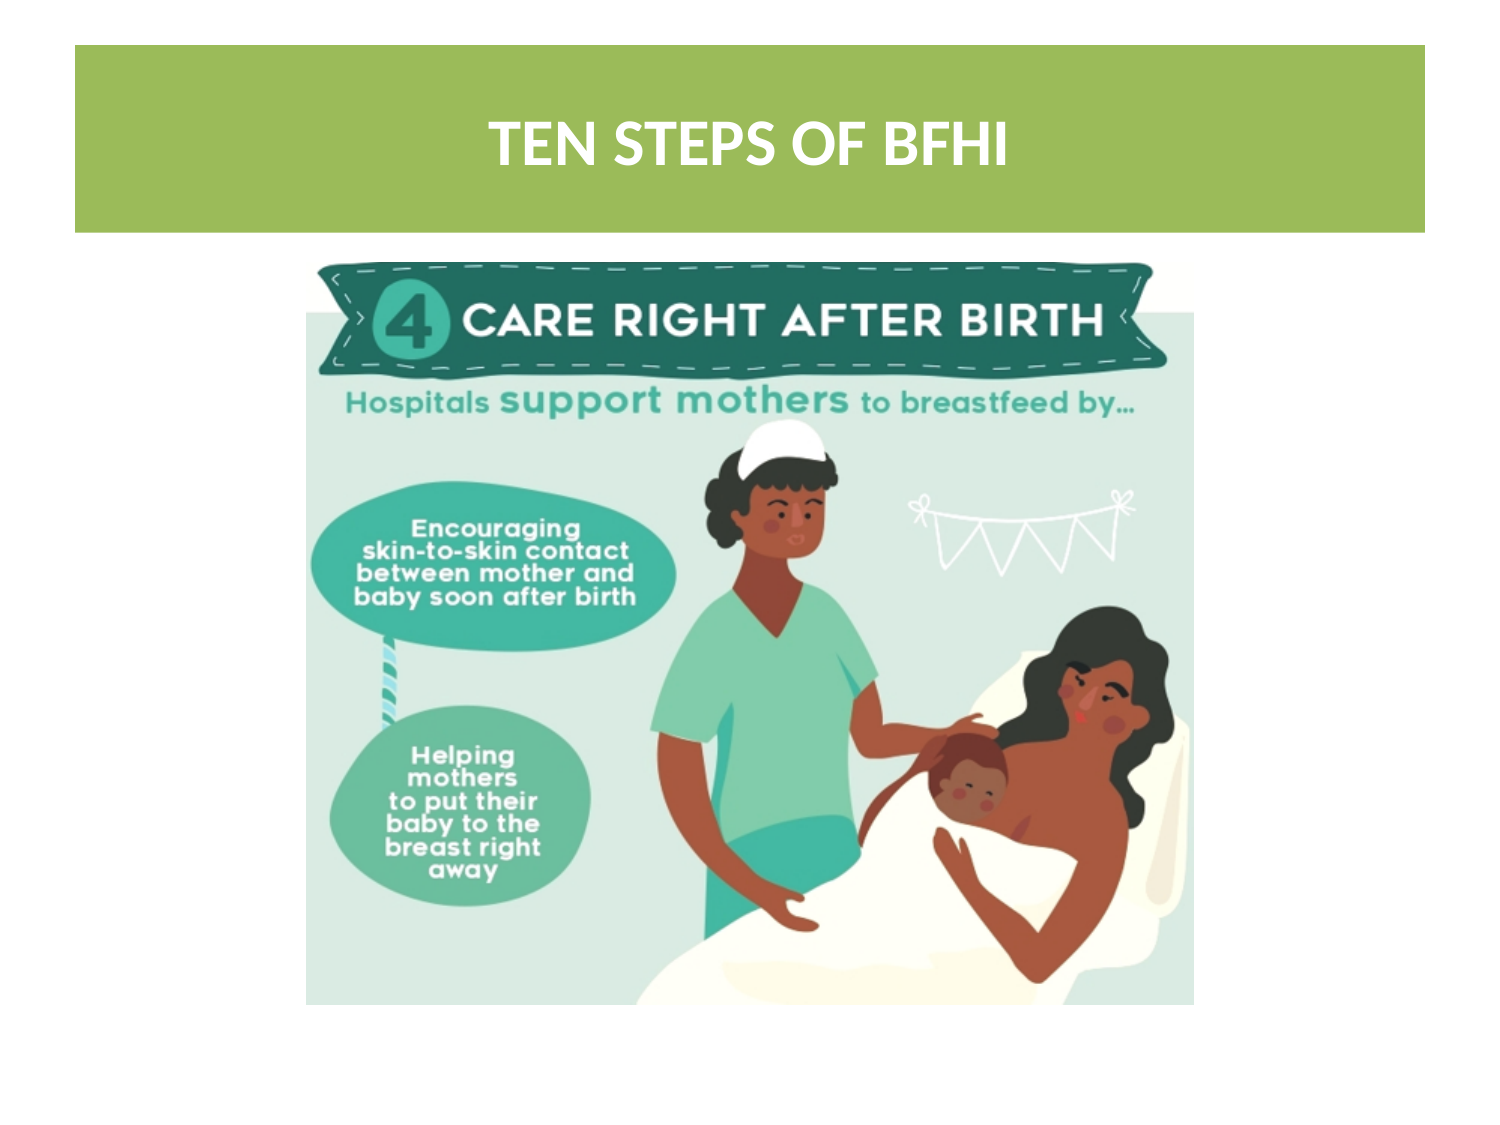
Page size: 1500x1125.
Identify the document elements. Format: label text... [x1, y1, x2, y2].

title TEN STEPS OF BFHI [75, 45, 1425, 233]
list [306, 262, 1194, 1006]
